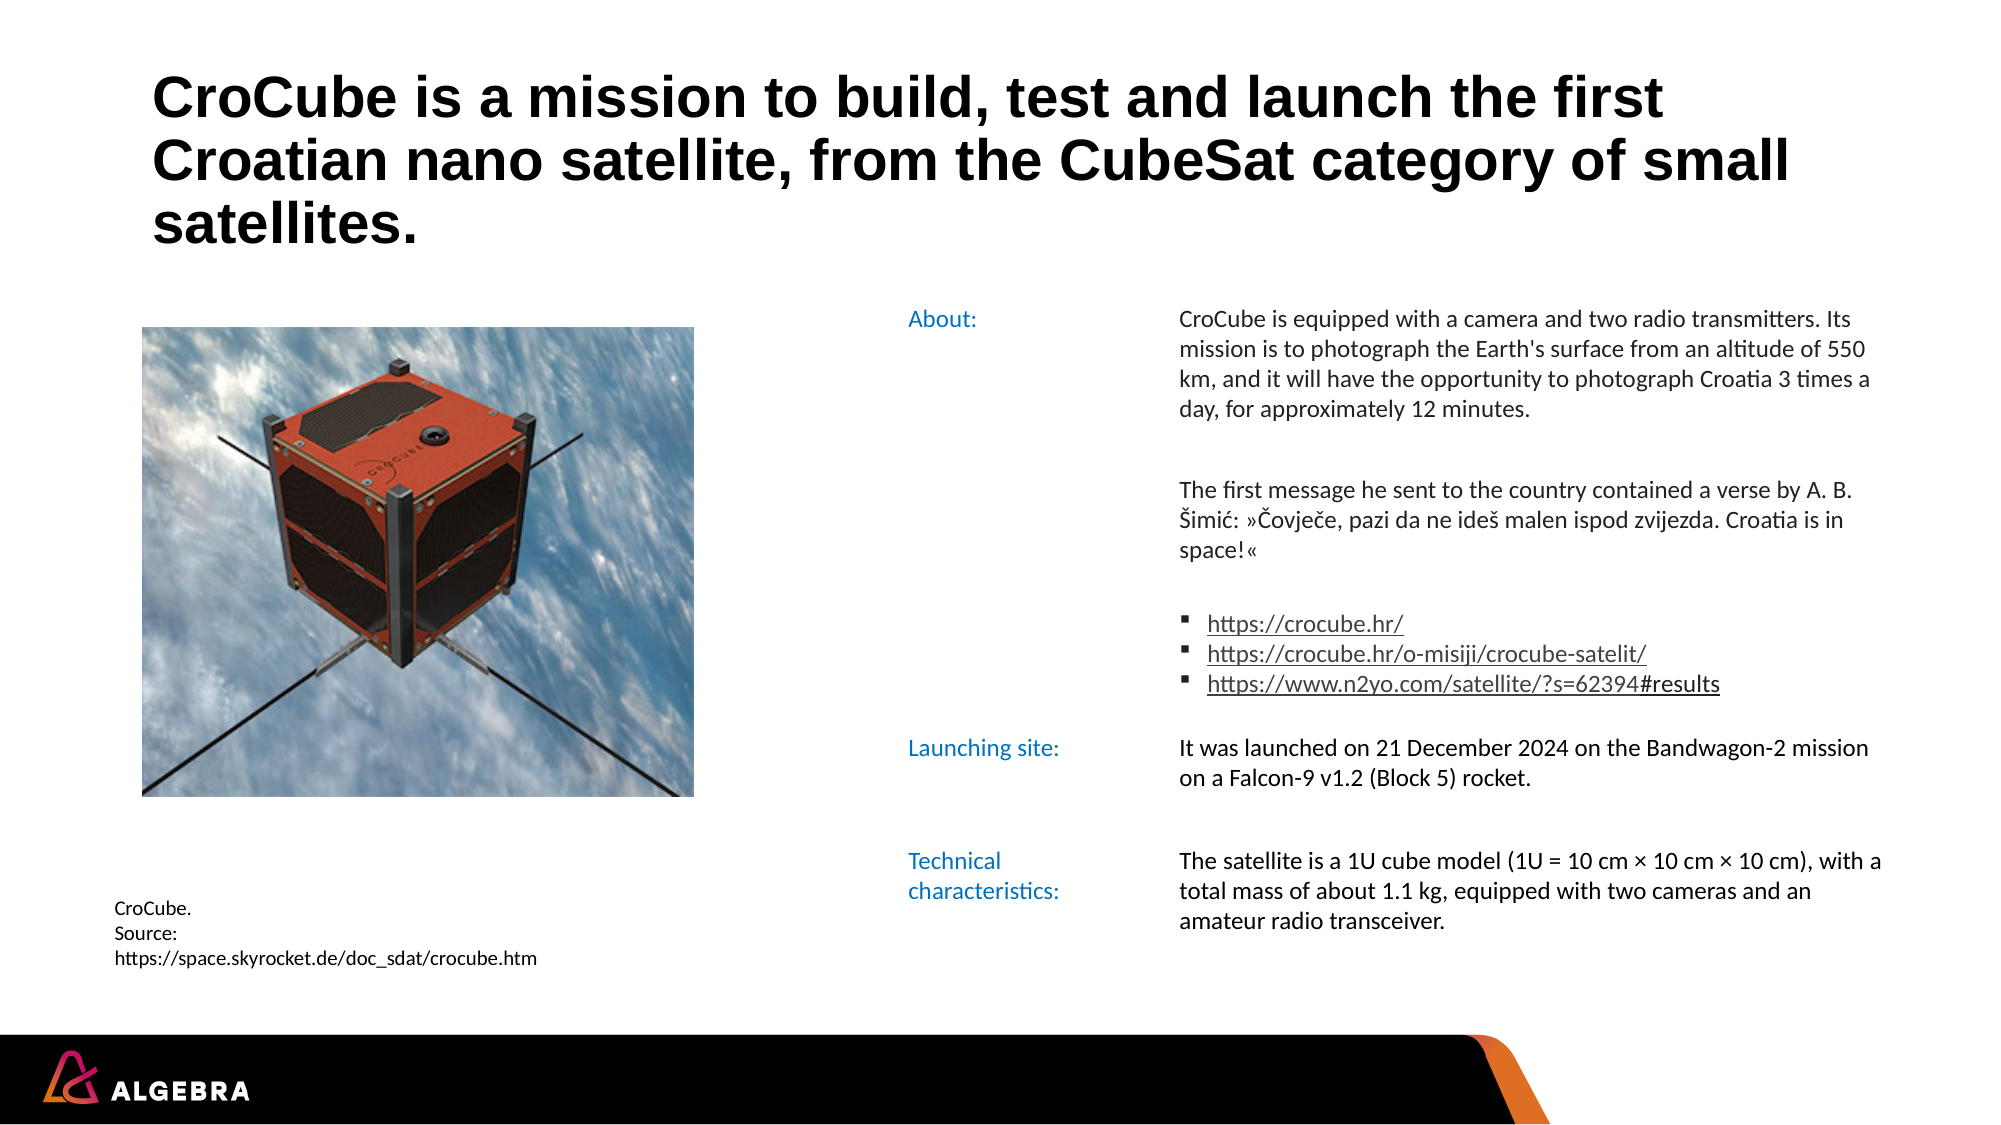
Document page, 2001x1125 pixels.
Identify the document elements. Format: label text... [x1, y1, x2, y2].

text_box Launching site: [893, 723, 1107, 829]
text_box The first message he sent to the country contained a verse by A. B. Šimić: »Čovječe, pazi da ne ideš malen ispod zvijezda. Croatia is in space!« [1163, 466, 1901, 571]
text_box CroCube is equipped with a camera and two radio transmitters. Its mission is to photograph the Earth's surface from an altitude of 550 km, and it will have the opportunity to photograph Croatia 3 times a day, for approximately 12 minutes. [1163, 294, 1901, 466]
text_box Technical characteristics: [893, 836, 1107, 942]
picture [142, 327, 694, 797]
text_box https://crocube.hr/ https://crocube.hr/o-misiji/crocube-satelit/ https://www.n2yo.com/satellite/?s=62394#results [1163, 599, 1901, 697]
text_box It was launched on 21 December 2024 on the Bandwagon-2 mission on a Falcon-9 v1.2 (Block 5) rocket. [1163, 723, 1901, 829]
text_box The satellite is a 1U cube model (1U = 10 cm × 10 cm × 10 cm), with a total mass of about 1.1 kg, equipped with two cameras and an amateur radio transceiver. [1163, 836, 1901, 942]
title CroCube is a mission to build, test and launch the first Croatian nano satellite, from the CubeSat category of small satellites. [137, 59, 1863, 278]
text_box CroCube. Source: https://space.skyrocket.de/doc_sdat/crocube.htm [99, 887, 737, 1025]
text_box About: [893, 294, 1107, 390]
picture [0, 1034, 1733, 1125]
